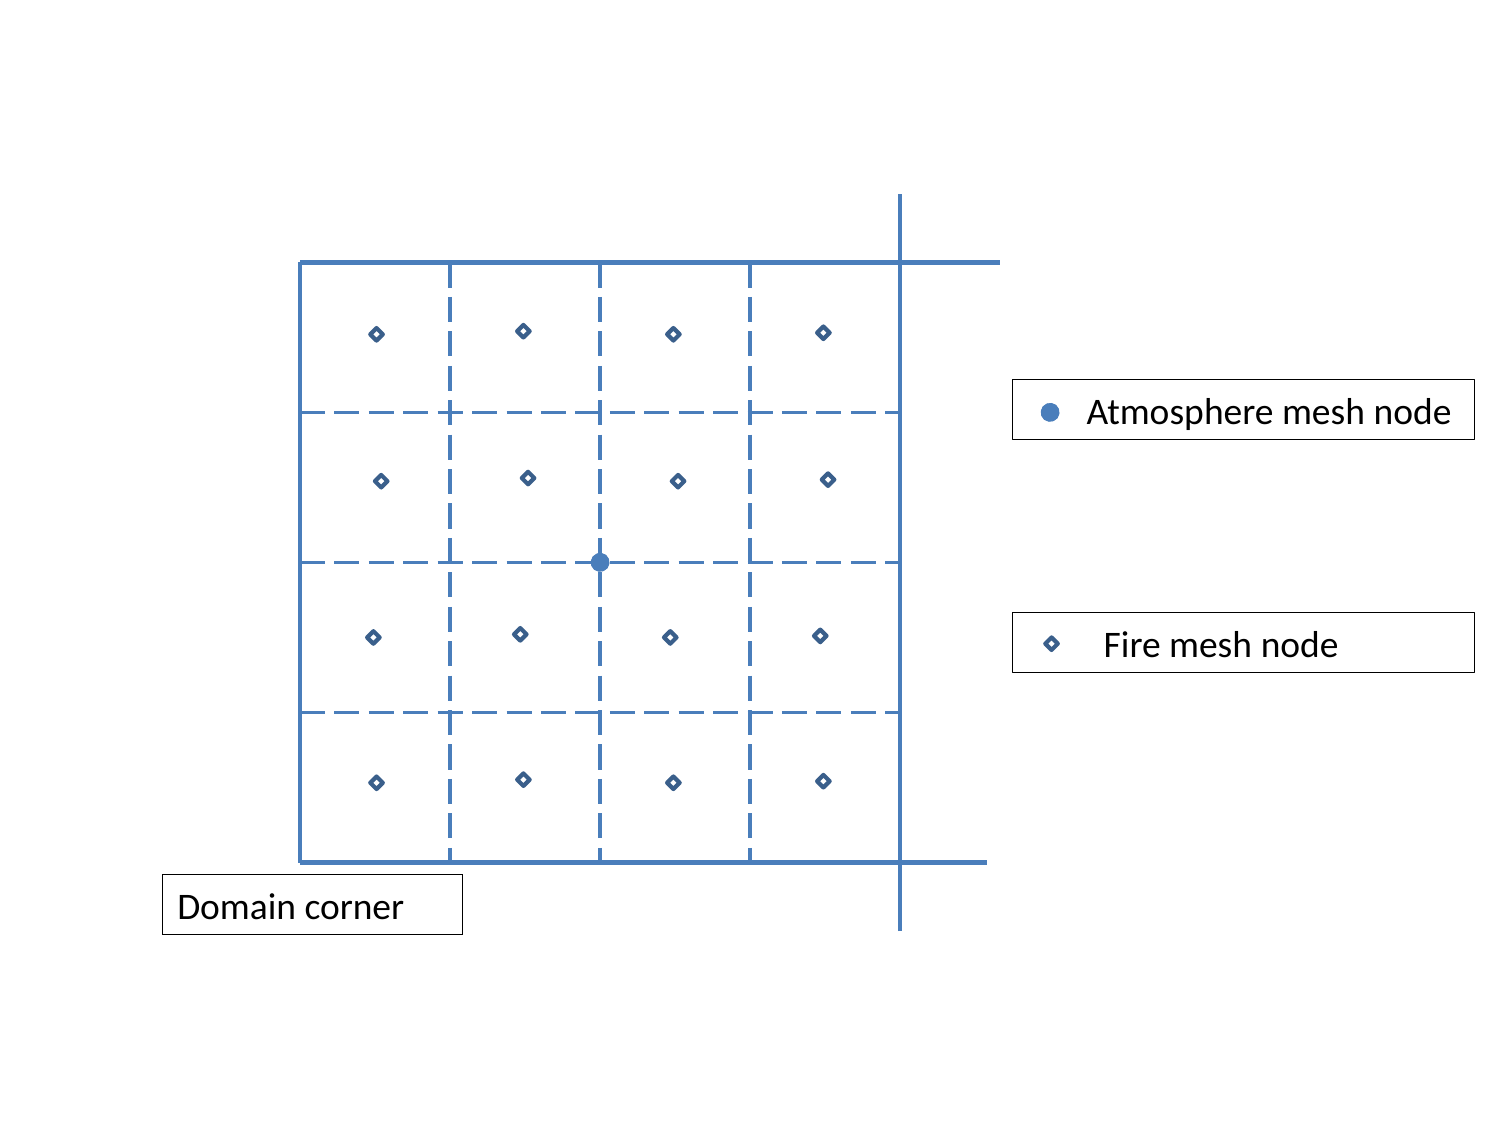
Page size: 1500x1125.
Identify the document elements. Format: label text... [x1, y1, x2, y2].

text_box Fire mesh node [1012, 612, 1475, 673]
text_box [374, 471, 835, 488]
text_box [370, 773, 830, 790]
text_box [366, 627, 827, 644]
text_box Atmosphere mesh node [1012, 379, 1475, 440]
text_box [370, 324, 830, 341]
text_box Domain corner [162, 874, 463, 935]
